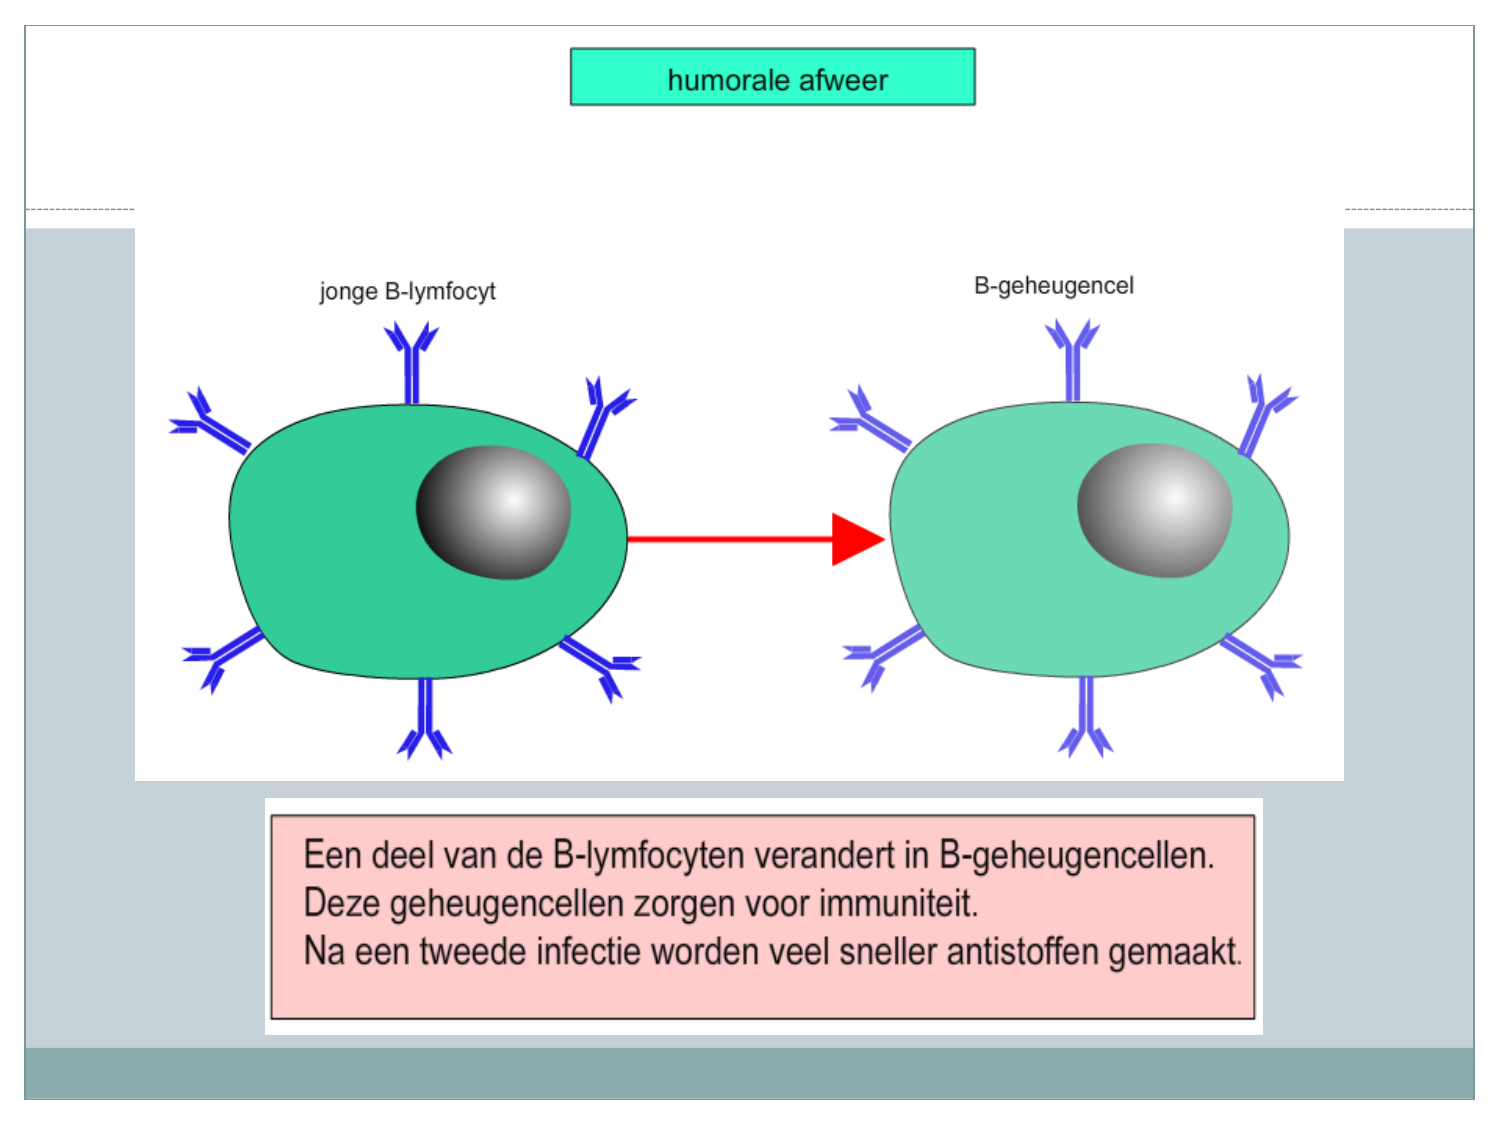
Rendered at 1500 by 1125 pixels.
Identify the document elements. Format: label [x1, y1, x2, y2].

list [135, 30, 1344, 782]
picture [265, 798, 1263, 1036]
